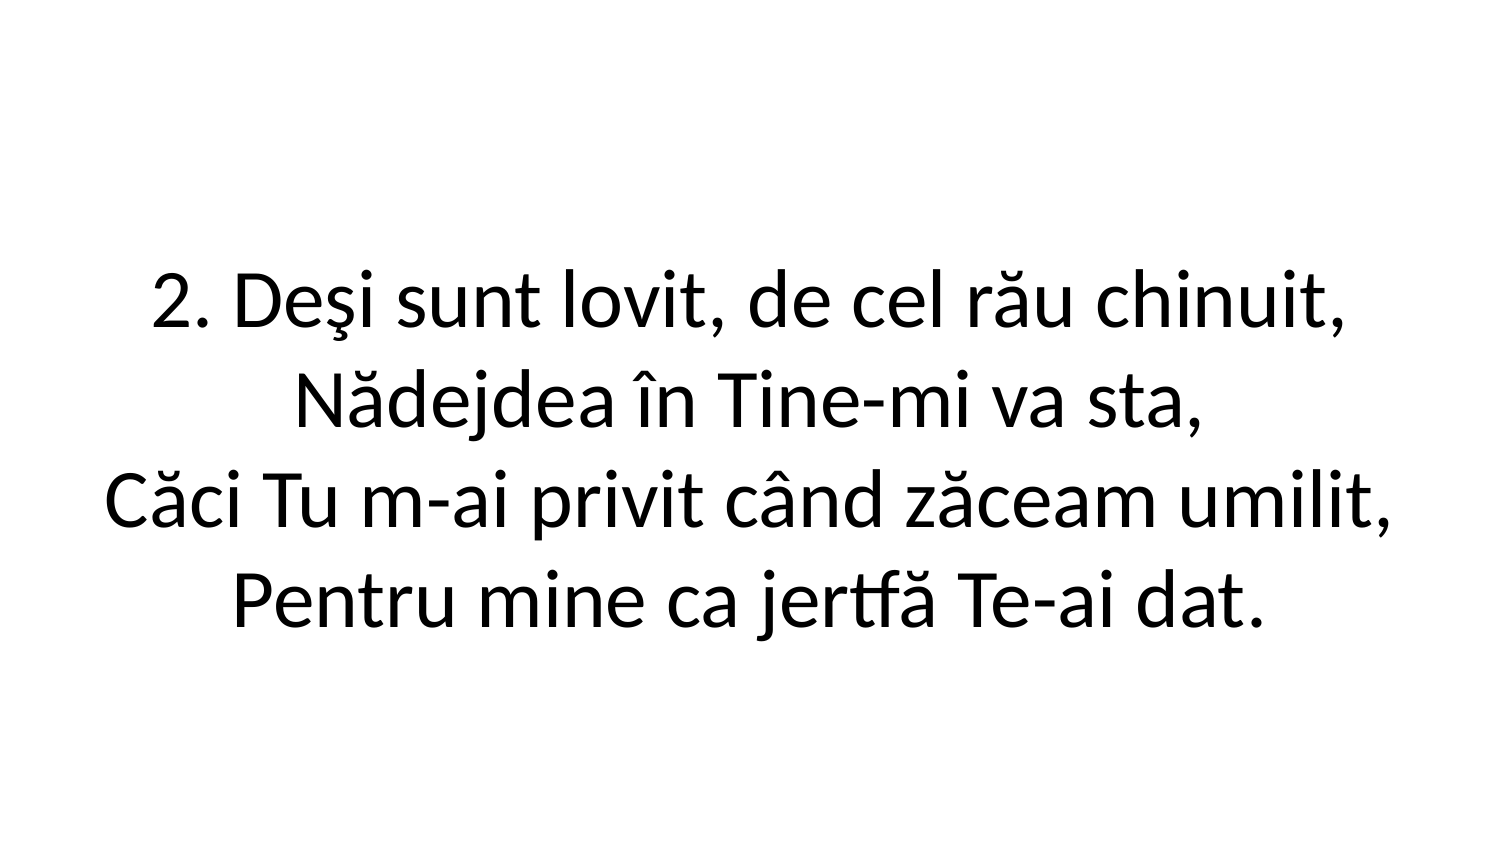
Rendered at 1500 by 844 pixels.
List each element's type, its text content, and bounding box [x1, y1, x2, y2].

text_box 2. Deşi sunt lovit, de cel rău chinuit, Nădejdea în Tine-mi va sta, Căci Tu m-ai privit când zăceam umilit, Pentru mine ca jertfă Te-ai dat. [89, 192, 1410, 652]
